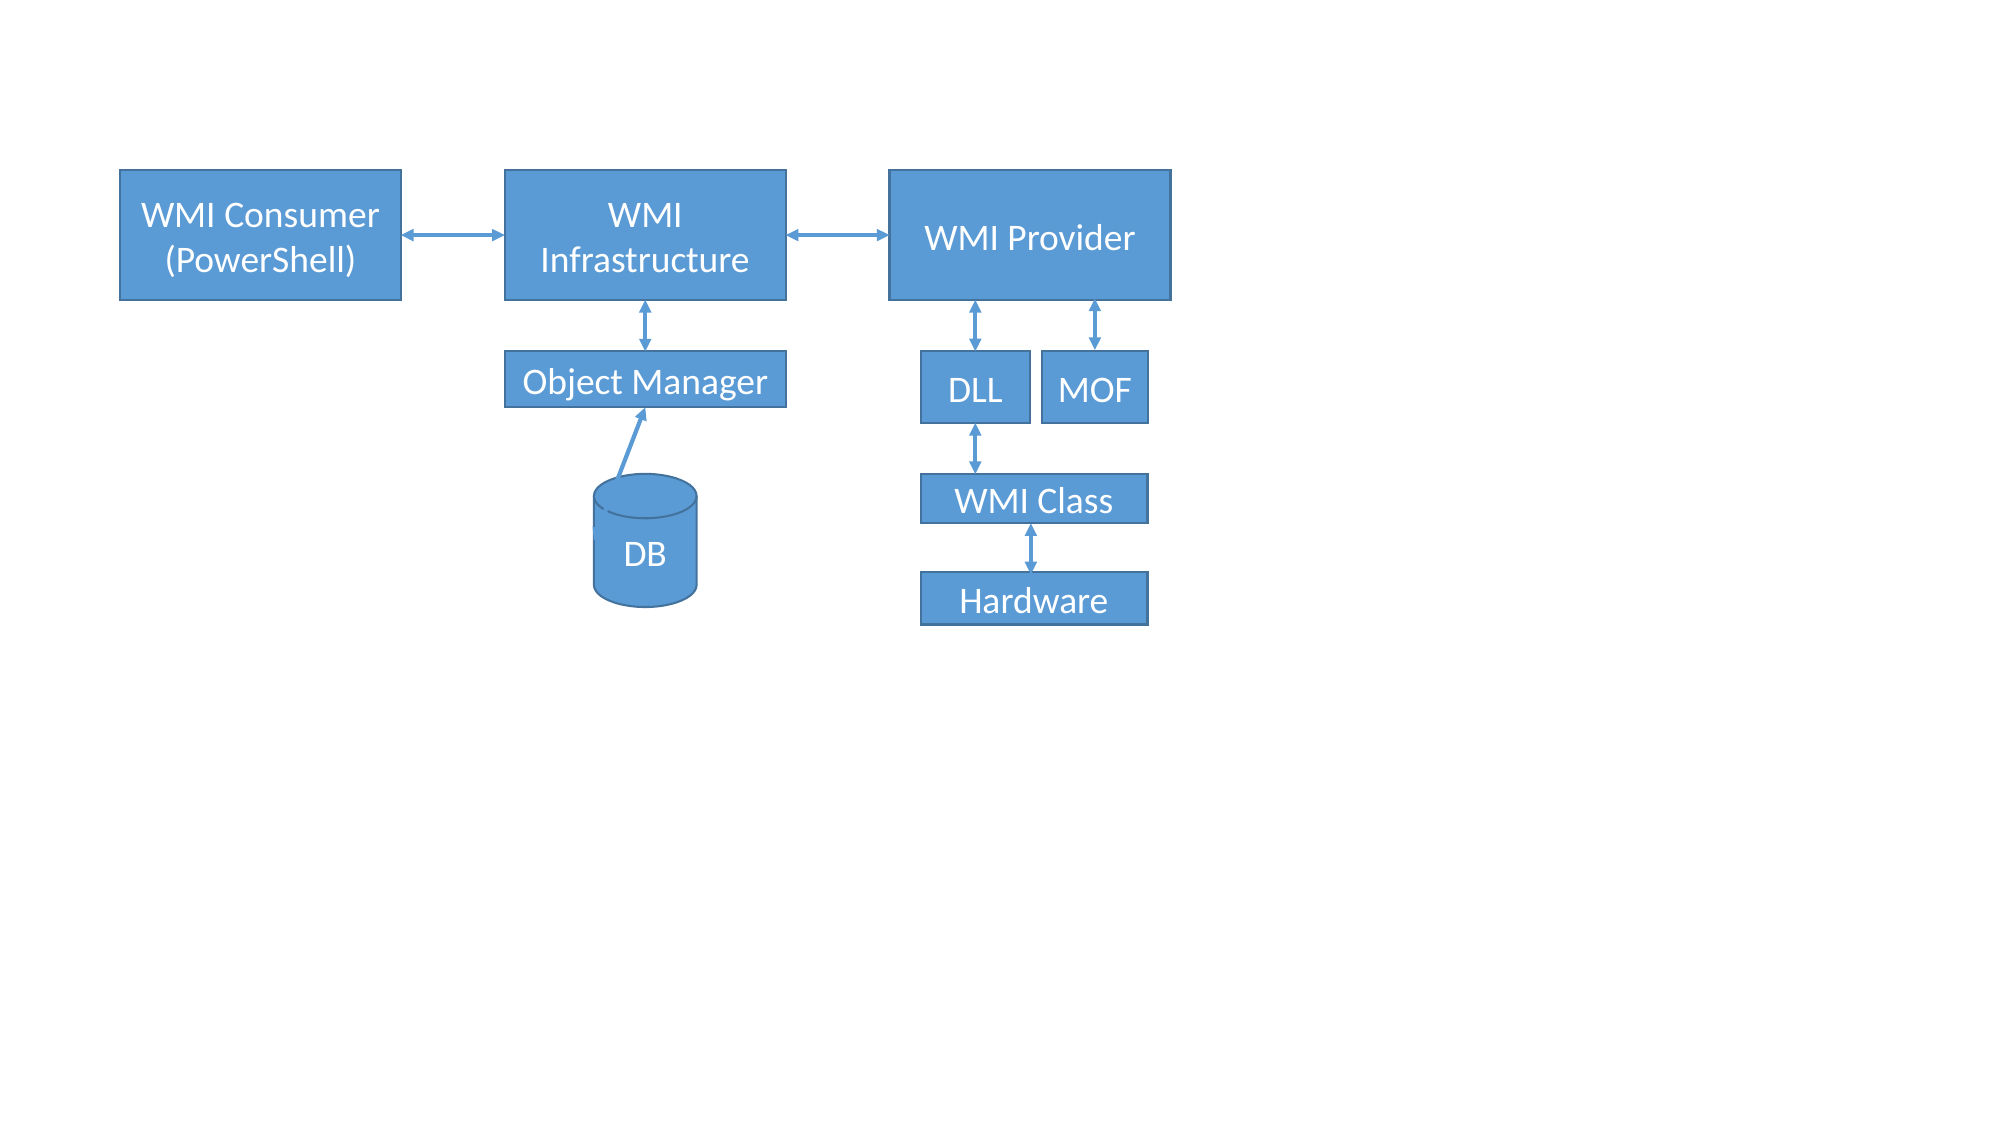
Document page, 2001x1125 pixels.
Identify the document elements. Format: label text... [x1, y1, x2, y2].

text_box WMI Provider [888, 169, 1172, 301]
text_box MOF [1041, 350, 1149, 424]
text_box WMI Class [920, 473, 1149, 524]
text_box DB [592, 472, 698, 609]
text_box DLL [920, 350, 1031, 424]
text_box WMI Infrastructure [504, 169, 787, 301]
text_box Hardware [920, 571, 1149, 626]
text_box WMI Consumer (PowerShell) [119, 169, 402, 301]
text_box Object Manager [504, 350, 787, 408]
